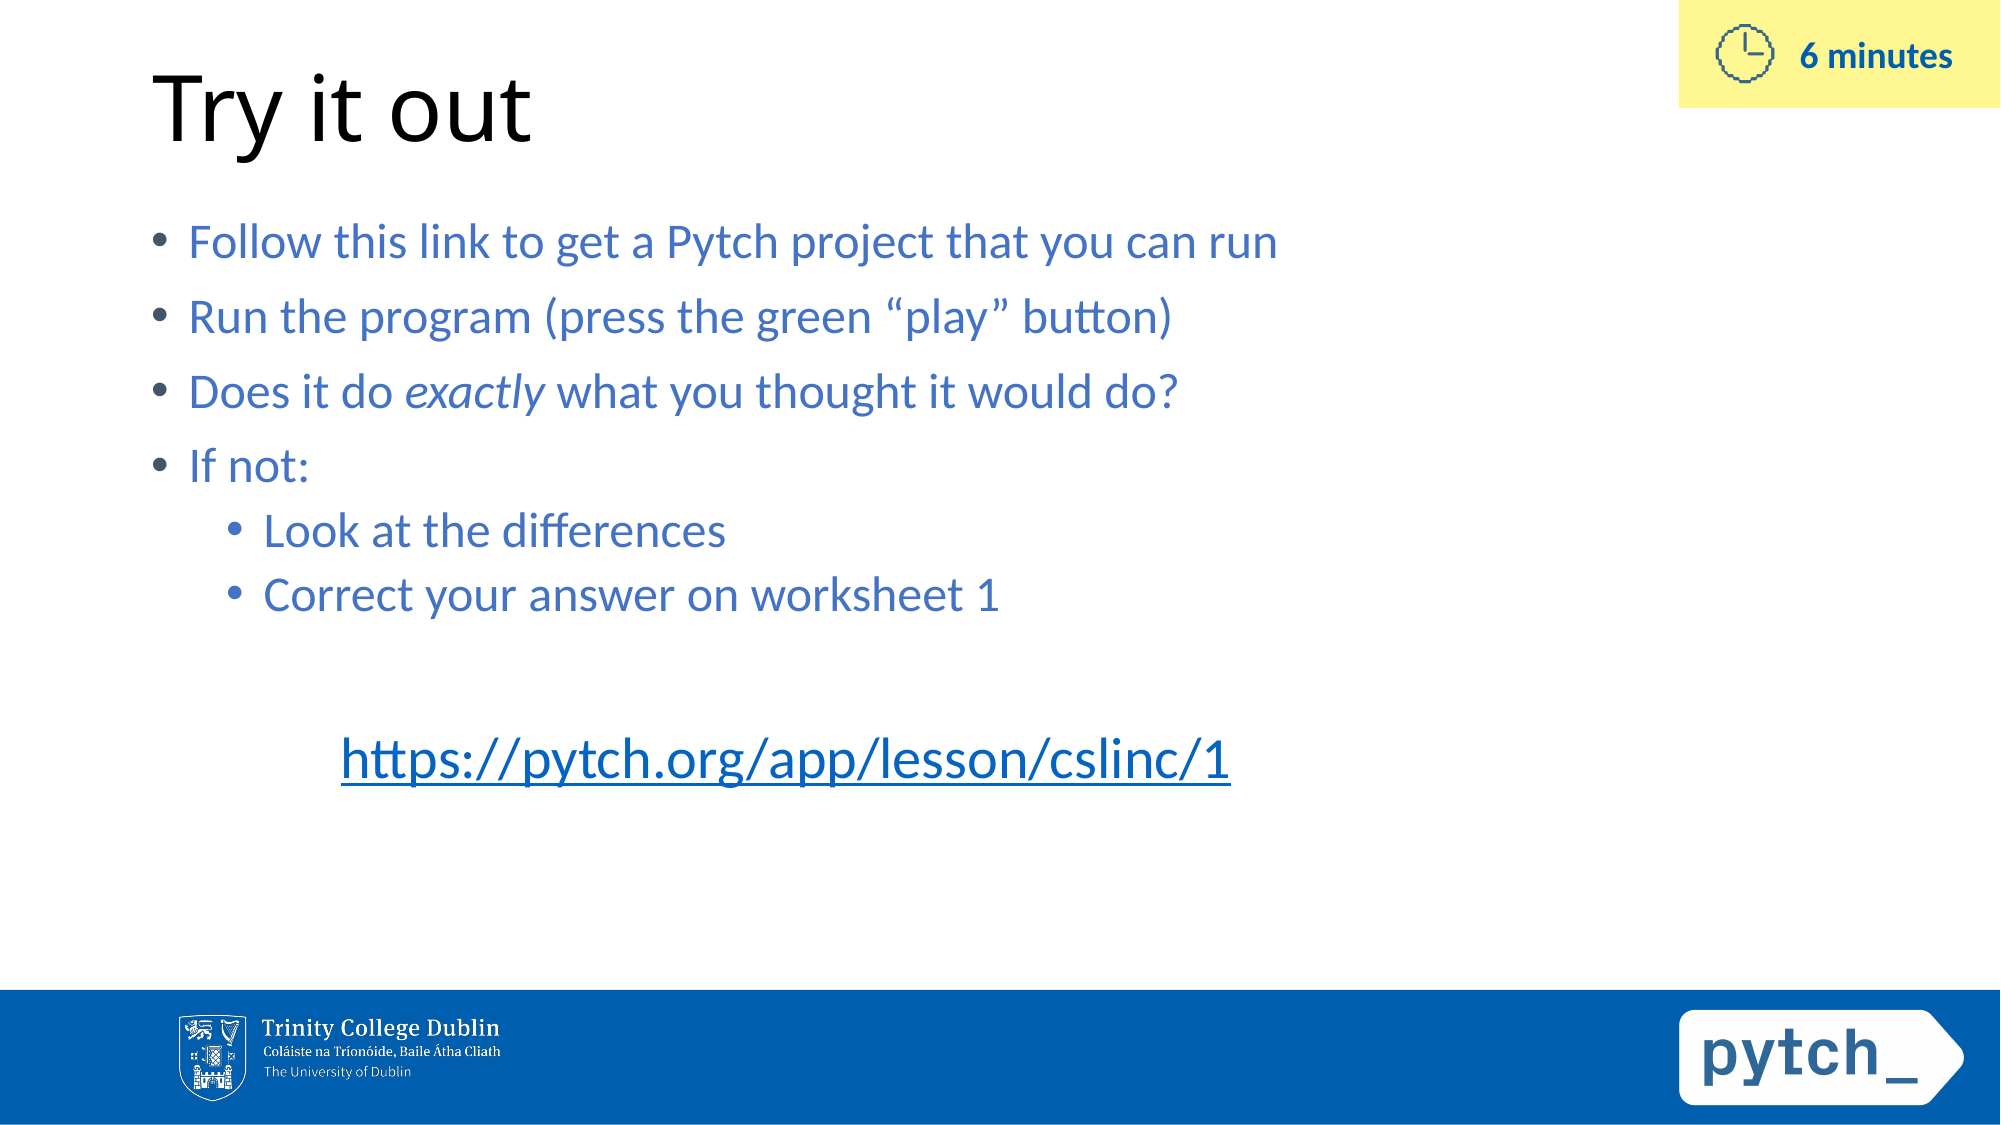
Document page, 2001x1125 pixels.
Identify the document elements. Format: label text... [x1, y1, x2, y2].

list Follow this link to get a Pytch project that you can run Run the program (press the green “play” button) Does it do exactly what you thought it would do? If not: Look at the differences Correct your answer on worksheet 1 [136, 207, 1777, 677]
picture [1590, 894, 2000, 1125]
text_box https://pytch.org/app/lesson/cslinc/1 [326, 713, 1378, 798]
picture [178, 1014, 502, 1102]
title Try it out [137, 33, 1863, 189]
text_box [1678, 0, 2000, 108]
